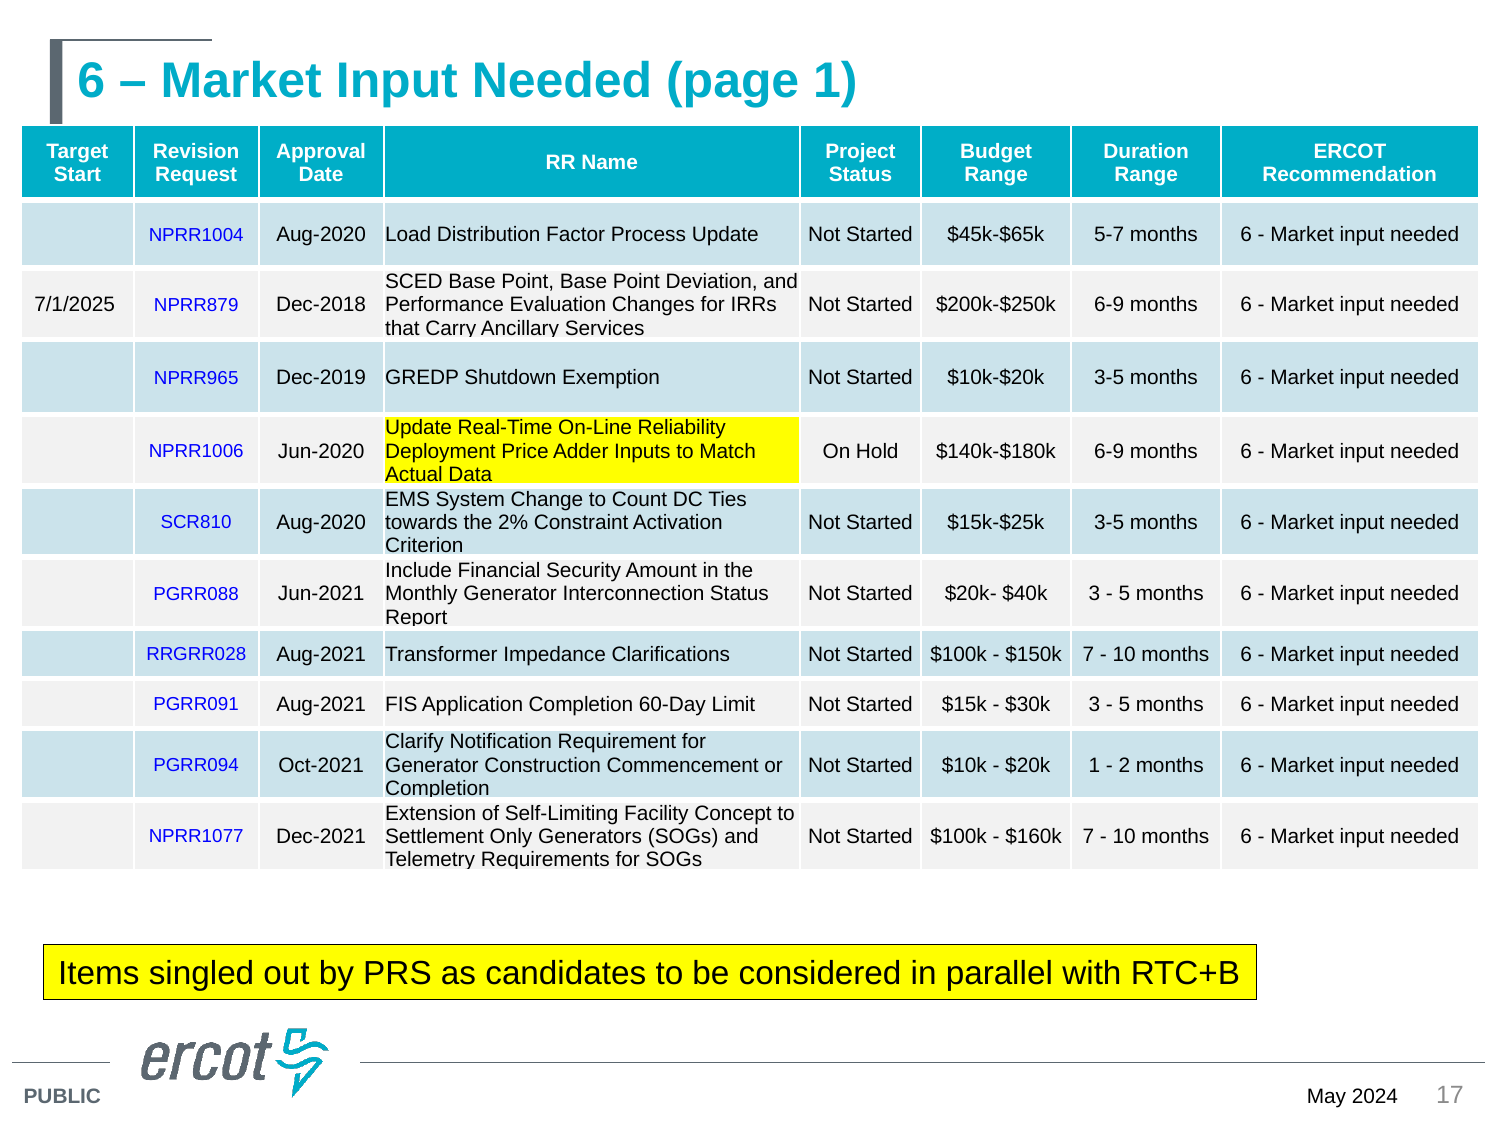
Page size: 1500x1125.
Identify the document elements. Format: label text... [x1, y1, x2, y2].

table_cell [22, 203, 133, 265]
table_cell 6 - Market input needed [1222, 731, 1478, 797]
table_cell PGRR094 [135, 731, 258, 797]
table_cell RRGRR028 [135, 631, 258, 676]
table_cell 6 - Market input needed [1222, 681, 1478, 726]
table_header Budget Range [922, 126, 1070, 197]
table_header Revision Request [135, 126, 258, 197]
table_cell 6 - Market input needed [1222, 271, 1478, 337]
table_cell Not Started [801, 342, 920, 412]
table_cell 6 - Market input needed [1222, 342, 1478, 412]
table_cell 6 - Market input needed [1222, 417, 1478, 483]
table_header RR Name [385, 126, 799, 197]
table_cell $20k- $40k [922, 560, 1070, 626]
table_cell $10k-$20k [922, 342, 1070, 412]
table_cell GREDP Shutdown Exemption [385, 342, 799, 412]
table_header Project Status [801, 126, 920, 197]
table_cell 6 - Market input needed [1222, 489, 1478, 554]
slide_number 17 [1412, 1076, 1488, 1112]
table_cell [22, 731, 133, 797]
table_cell Aug-2021 [260, 631, 383, 676]
table_cell [22, 560, 133, 626]
table_cell 7 - 10 months [1072, 631, 1220, 676]
table_cell Not Started [801, 560, 920, 626]
table_cell 3 - 5 months [1072, 560, 1220, 626]
text_box Items singled out by PRS as candidates to be considered in parallel with RTC+B [43, 944, 1257, 1000]
table_cell NPRR1077 [135, 803, 258, 869]
table_header Approval Date [260, 126, 383, 197]
table_cell Aug-2020 [260, 203, 383, 265]
table_cell [22, 342, 133, 412]
table_cell 5-7 months [1072, 203, 1220, 265]
table_cell [22, 803, 133, 869]
table_cell 3-5 months [1072, 489, 1220, 554]
table_cell Oct-2021 [260, 731, 383, 797]
table_cell SCR810 [135, 489, 258, 554]
table_cell [22, 631, 133, 676]
table_cell Transformer Impedance Clarifications [385, 631, 799, 676]
table_cell $200k-$250k [922, 271, 1070, 337]
table_cell PGRR088 [135, 560, 258, 626]
table_cell $45k-$65k [922, 203, 1070, 265]
table_cell [22, 681, 133, 726]
table_cell 6-9 months [1072, 271, 1220, 337]
table_cell Aug-2020 [260, 489, 383, 554]
table_cell $140k-$180k [922, 417, 1070, 483]
table_cell Not Started [801, 731, 920, 797]
table_cell 6 - Market input needed [1222, 631, 1478, 676]
table_cell Not Started [801, 271, 920, 337]
table_cell [22, 489, 133, 554]
table_cell On Hold [801, 417, 920, 483]
table_cell Not Started [801, 803, 920, 869]
table_cell Load Distribution Factor Process Update [385, 203, 799, 265]
table_cell $15k-$25k [922, 489, 1070, 554]
table_cell 1 - 2 months [1072, 731, 1220, 797]
table_cell Aug-2021 [260, 681, 383, 726]
table_cell Not Started [801, 489, 920, 554]
table_cell 6-9 months [1072, 417, 1220, 483]
table_cell Jun-2020 [260, 417, 383, 483]
table_cell Update Real-Time On-Line Reliability Deployment Price Adder Inputs to Match Actual Data [385, 417, 799, 483]
table_cell NPRR879 [135, 271, 258, 337]
table_cell 6 - Market input needed [1222, 203, 1478, 265]
table_cell Not Started [801, 631, 920, 676]
table_cell PGRR091 [135, 681, 258, 726]
table_cell Dec-2018 [260, 271, 383, 337]
table_cell $10k - $20k [922, 731, 1070, 797]
table_header Target Start [22, 126, 133, 197]
table_cell Clarify Notification Requirement for Generator Construction Commencement or Completion [385, 731, 799, 797]
table_cell $100k - $150k [922, 631, 1070, 676]
table_cell 3 - 5 months [1072, 681, 1220, 726]
table_cell EMS System Change to Count DC Ties towards the 2% Constraint Activation Criterion [385, 489, 799, 554]
table_cell Include Financial Security Amount in the Monthly Generator Interconnection Status Report [385, 560, 799, 626]
table_cell 3-5 months [1072, 342, 1220, 412]
table_cell Dec-2021 [260, 803, 383, 869]
picture [137, 1024, 332, 1100]
table_cell $15k - $30k [922, 681, 1070, 726]
table_cell NPRR965 [135, 342, 258, 412]
table_cell 7 - 10 months [1072, 803, 1220, 869]
table_cell 6 - Market input needed [1222, 560, 1478, 626]
table_cell Extension of Self-Limiting Facility Concept to Settlement Only Generators (SOGs) and Telemetry Requirements for SOGs [385, 803, 799, 869]
table_cell 6 - Market input needed [1222, 803, 1478, 869]
table_header Duration Range [1072, 126, 1220, 197]
title 6 – Market Input Needed (page 1) [62, 39, 1000, 124]
table_cell 7/1/2025 [22, 271, 133, 337]
table_cell $100k - $160k [922, 803, 1070, 869]
table_cell Not Started [801, 681, 920, 726]
table_cell NPRR1004 [135, 203, 258, 265]
table_cell NPRR1006 [135, 417, 258, 483]
table_cell SCED Base Point, Base Point Deviation, and Performance Evaluation Changes for IRRs that Carry Ancillary Services [385, 271, 799, 337]
table_cell [22, 417, 133, 483]
table_header ERCOT Recommendation [1222, 126, 1478, 197]
table_cell Not Started [801, 203, 920, 265]
table_cell Jun-2021 [260, 560, 383, 626]
table_cell Dec-2019 [260, 342, 383, 412]
table_cell FIS Application Completion 60-Day Limit [385, 681, 799, 726]
